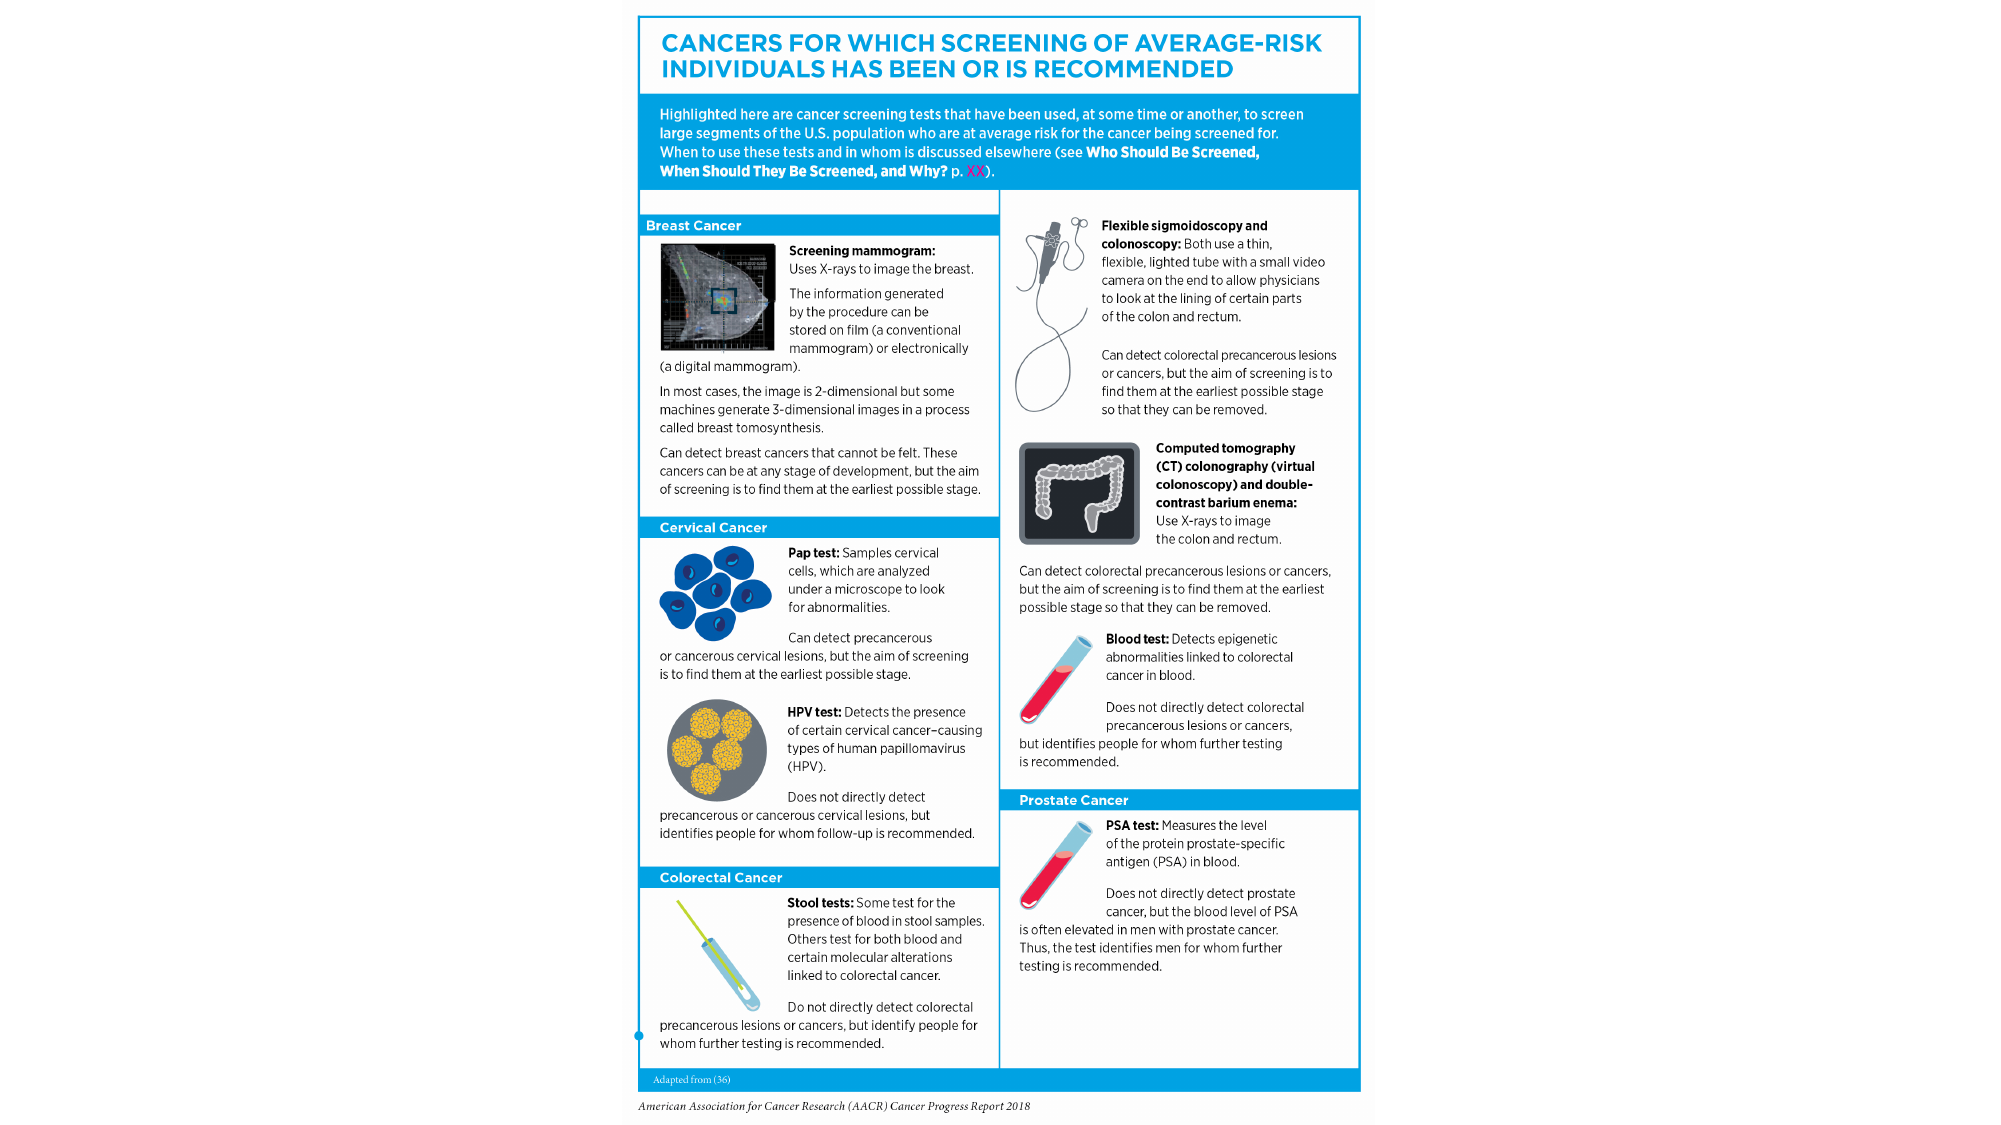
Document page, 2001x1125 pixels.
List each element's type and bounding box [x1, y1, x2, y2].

picture [622, 0, 1375, 1125]
